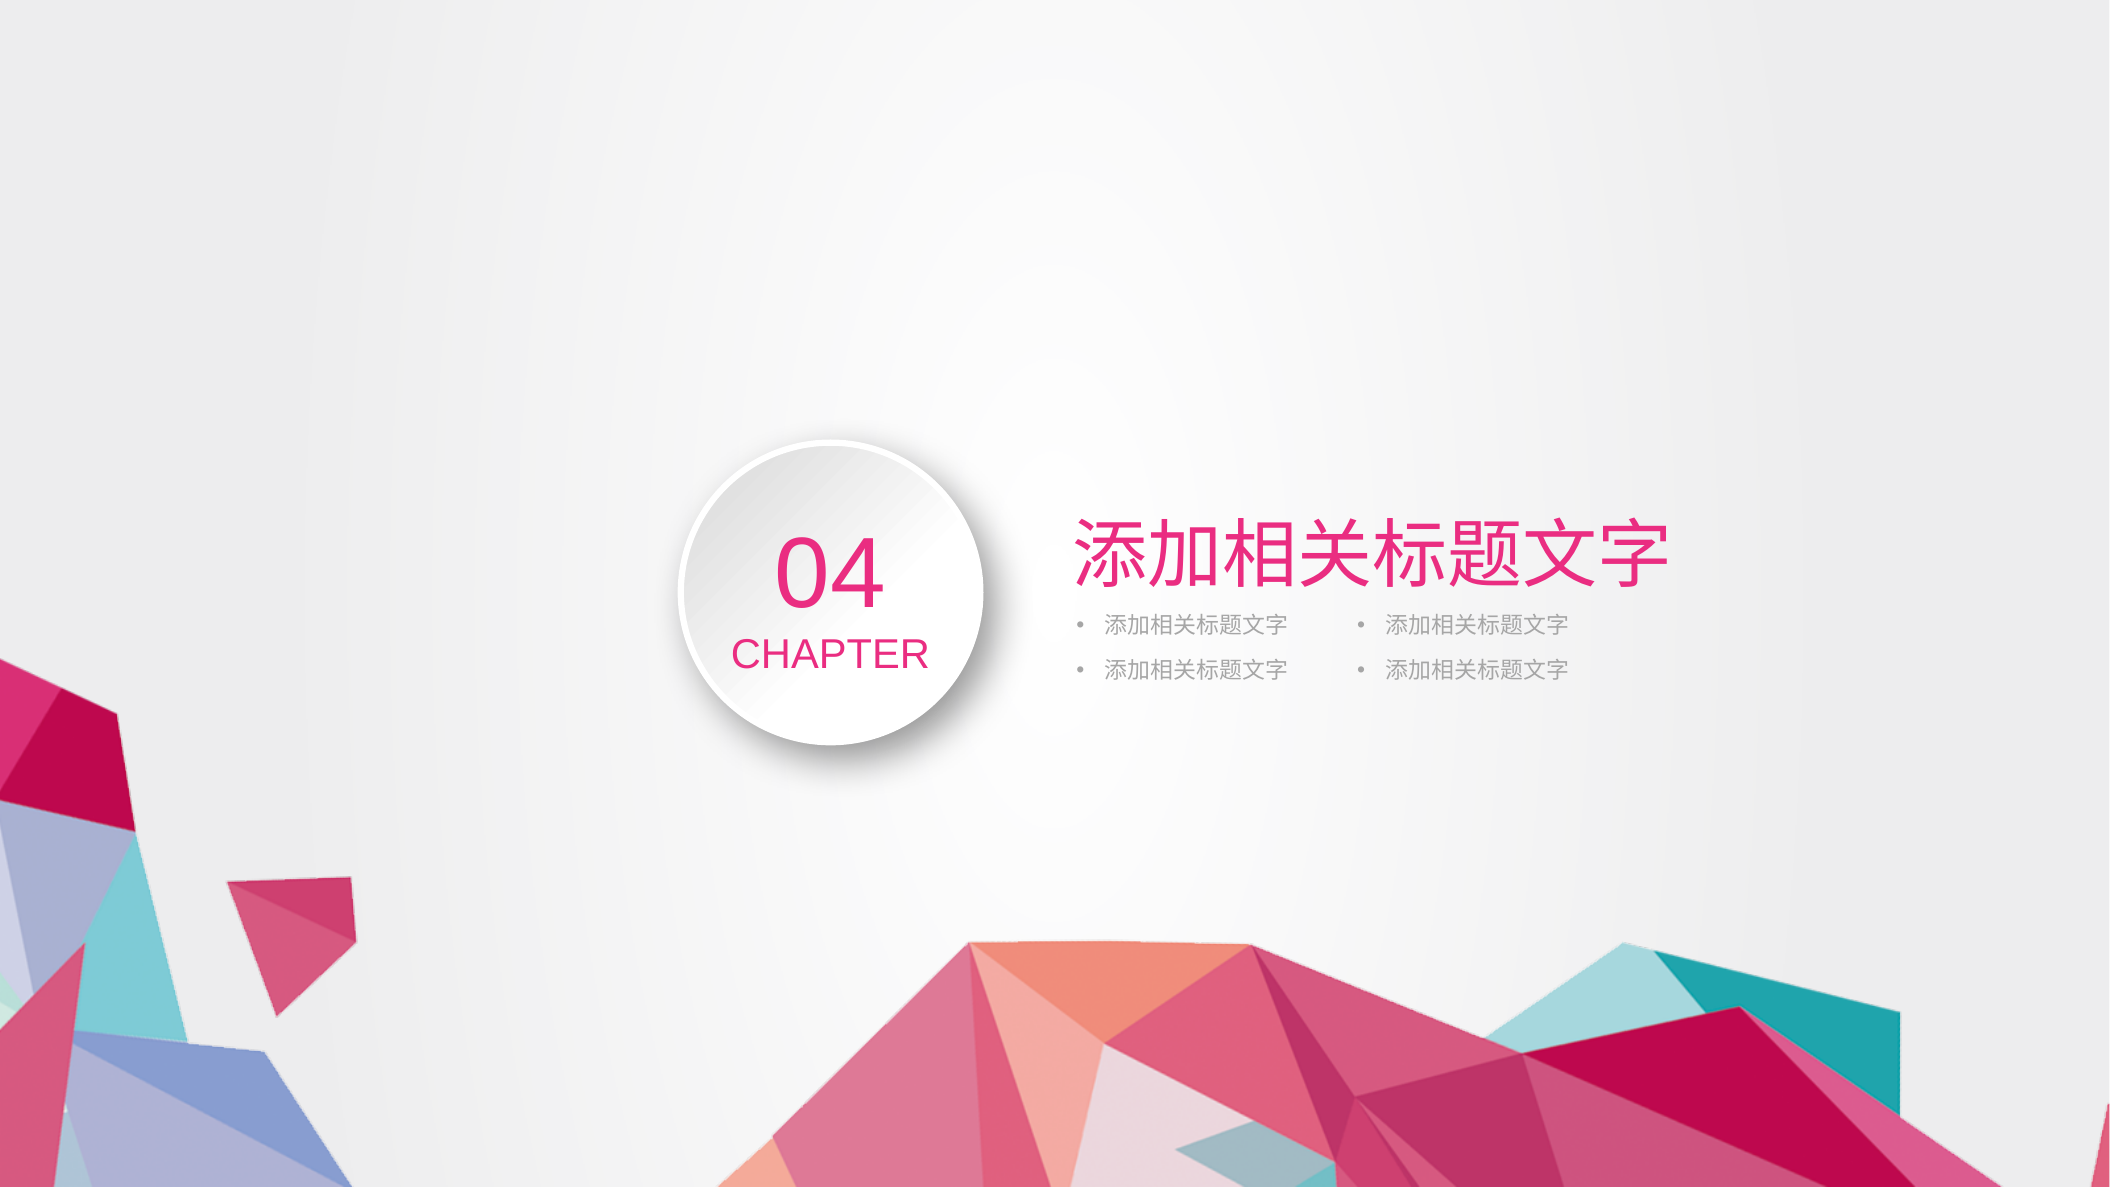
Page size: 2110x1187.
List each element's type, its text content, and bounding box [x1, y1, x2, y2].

text_box 添加相关标题文字 [1342, 603, 1585, 640]
text_box 添加相关标题文字 [1061, 603, 1304, 640]
picture [0, 0, 2110, 1187]
text_box [679, 441, 982, 640]
text_box 04 CHAPTER [706, 507, 955, 640]
text_box 添加相关标题文字 [1072, 506, 1705, 597]
